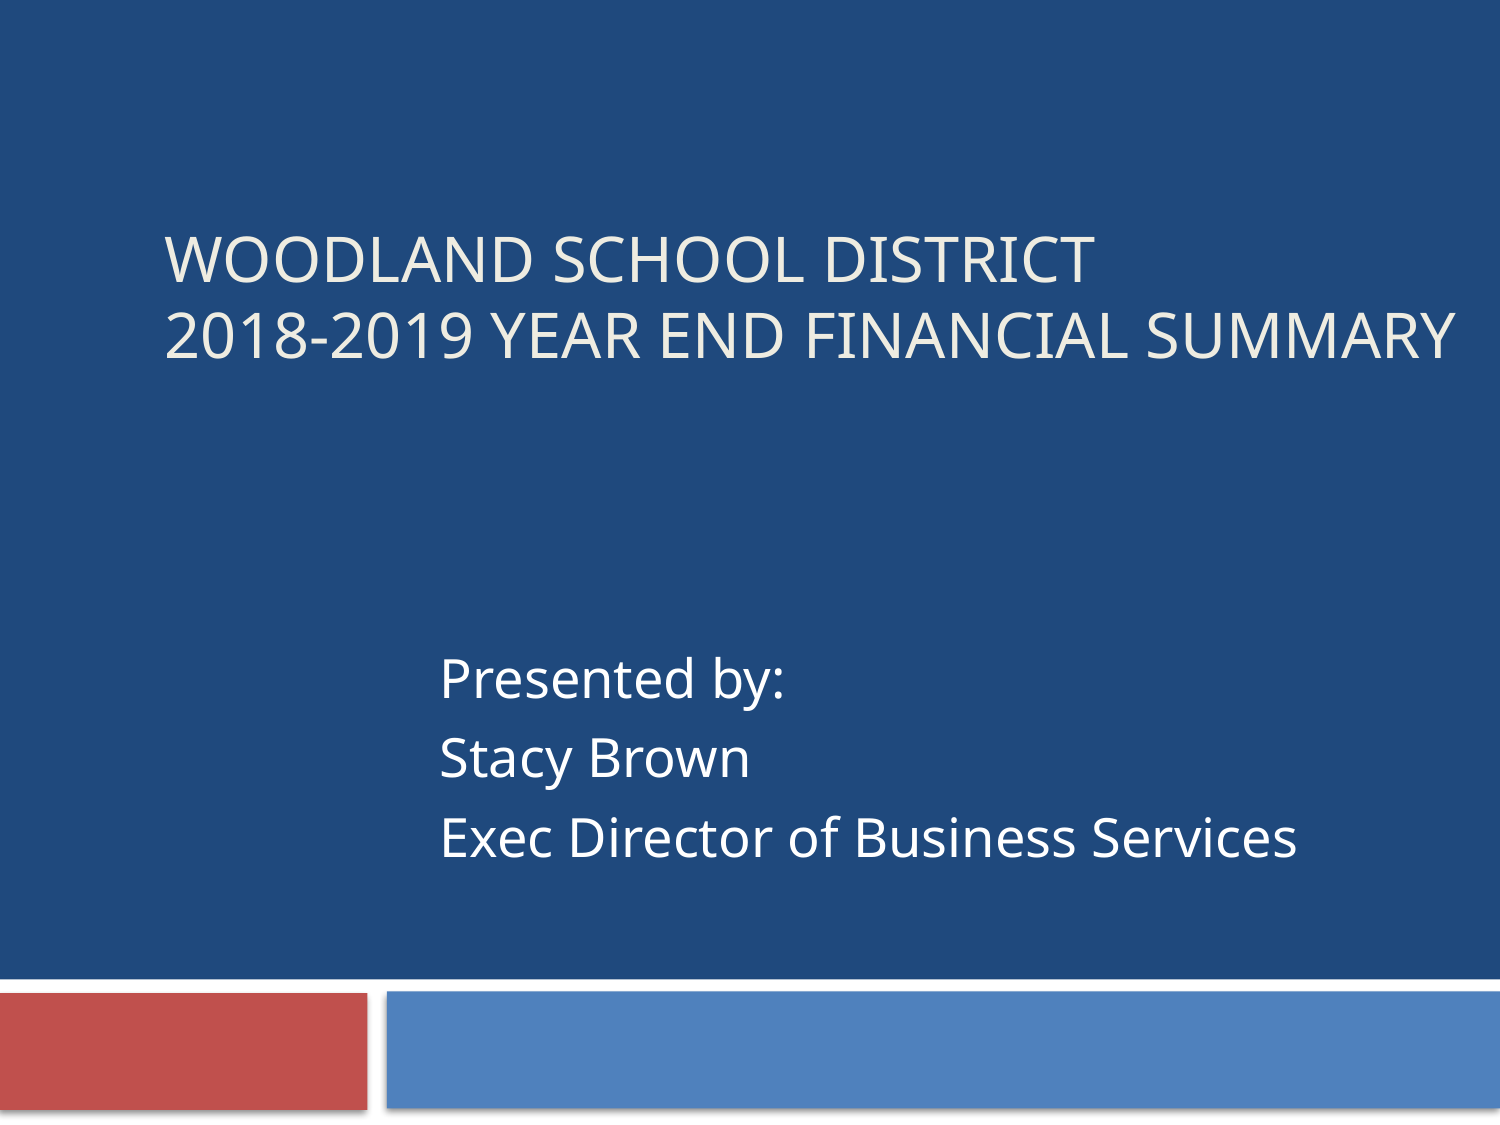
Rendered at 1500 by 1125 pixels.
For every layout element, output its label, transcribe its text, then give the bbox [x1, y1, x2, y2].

subtitle Presented by: Stacy Brown Exec Director of Business Services [425, 612, 1475, 900]
title WOODLAND School District 2018-2019 Year End Financial Summary [150, 137, 1500, 379]
